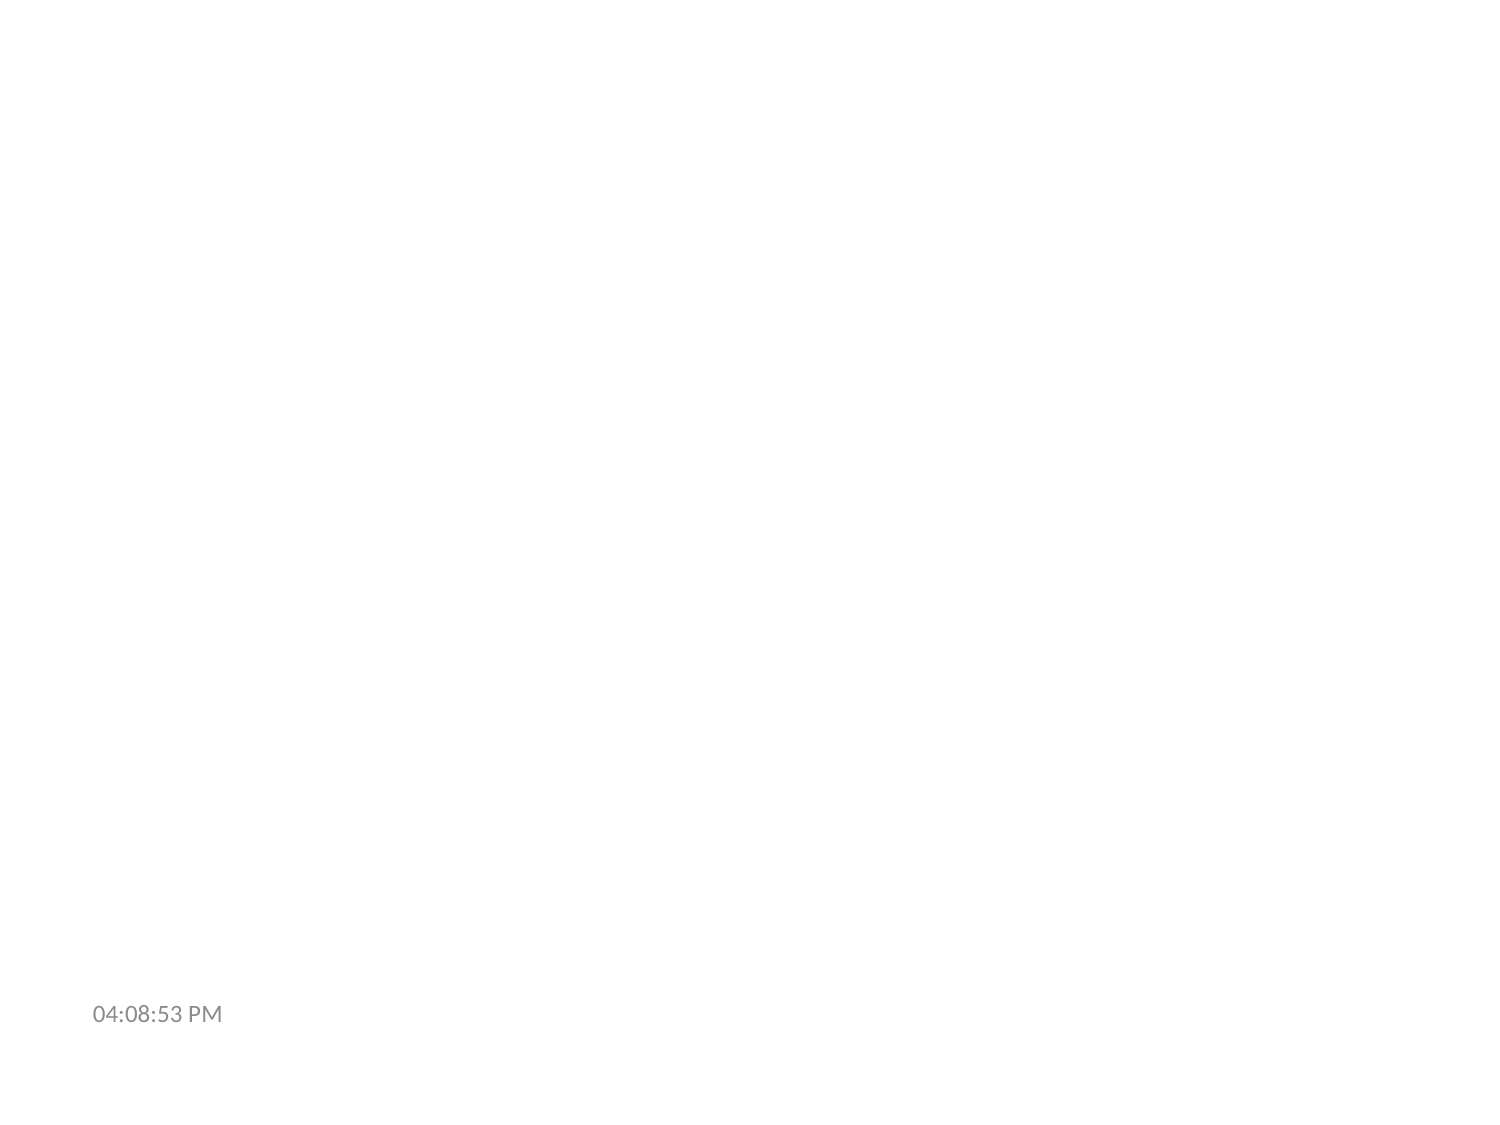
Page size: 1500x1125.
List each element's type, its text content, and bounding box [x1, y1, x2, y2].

text_box 3:35:09 PM [77, 982, 428, 1043]
